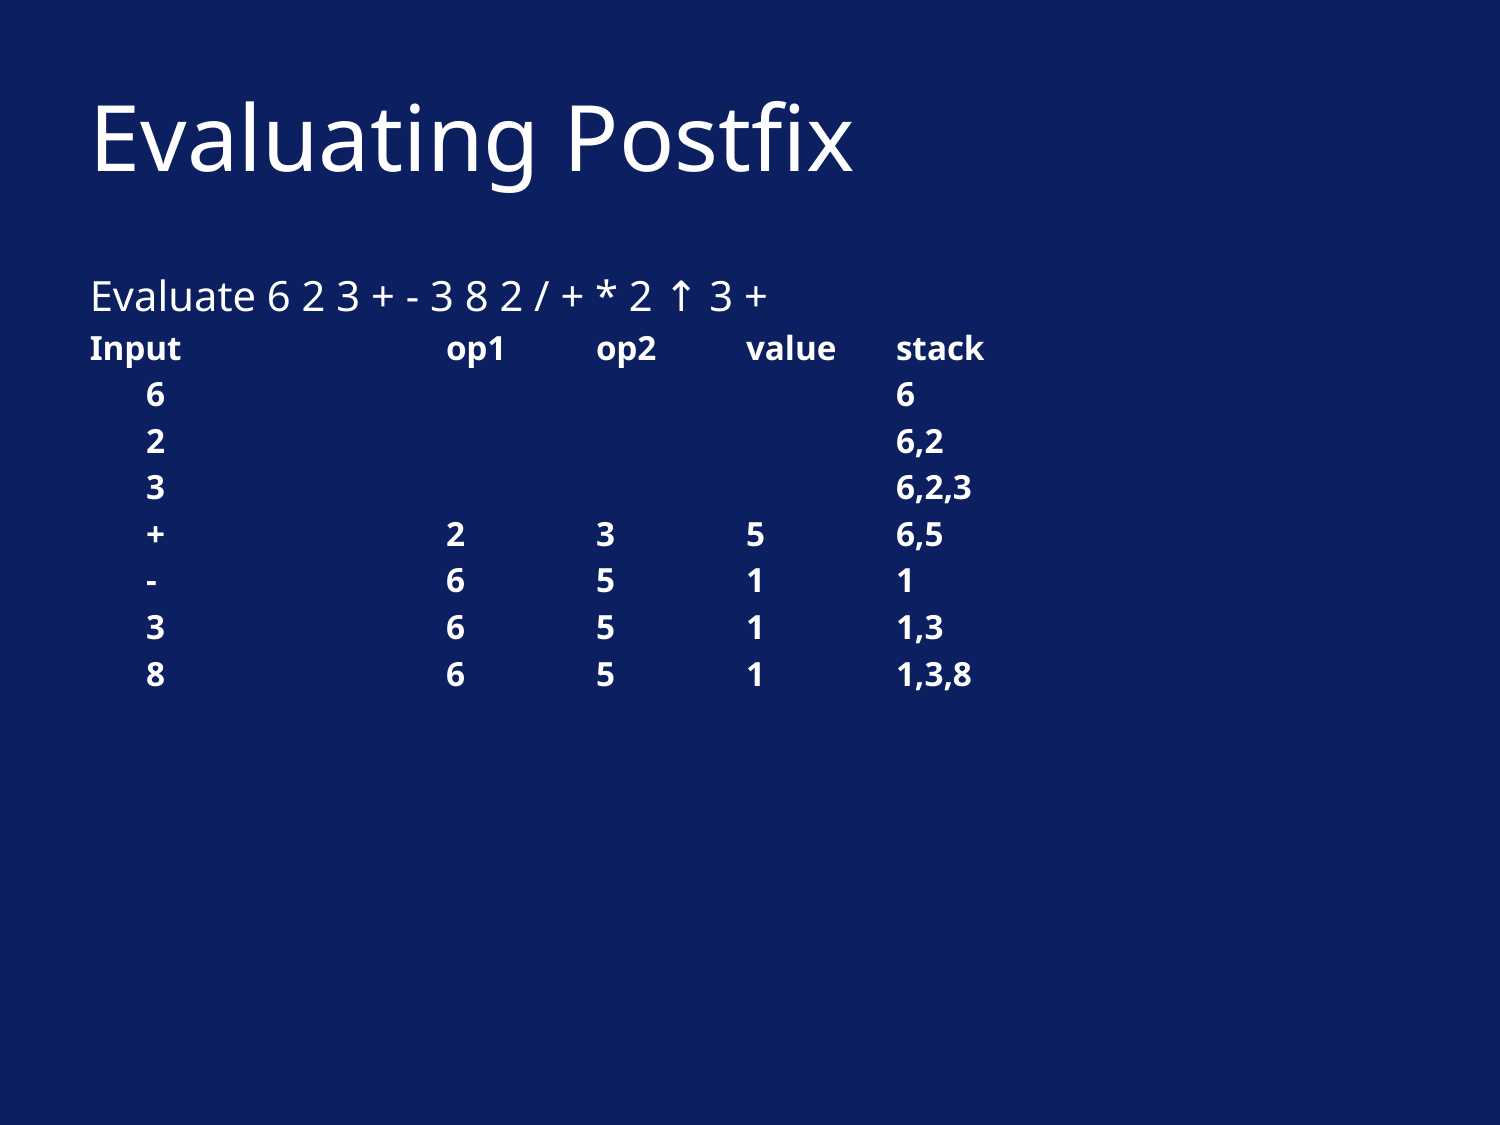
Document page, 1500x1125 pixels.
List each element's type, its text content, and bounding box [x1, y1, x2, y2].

title Evaluating Postfix [74, 59, 1425, 210]
list Evaluate 6 2 3 + - 3 8 2 / + * 2 ↑ 3 + Input op1 op2 value stack 6 6 2 6,2 3 6,2,3 + 2 3 5 6,5 - 6 5 1 1 3 6 5 1 1,3 8 6 5 1 1,3,8 [74, 262, 1425, 1038]
